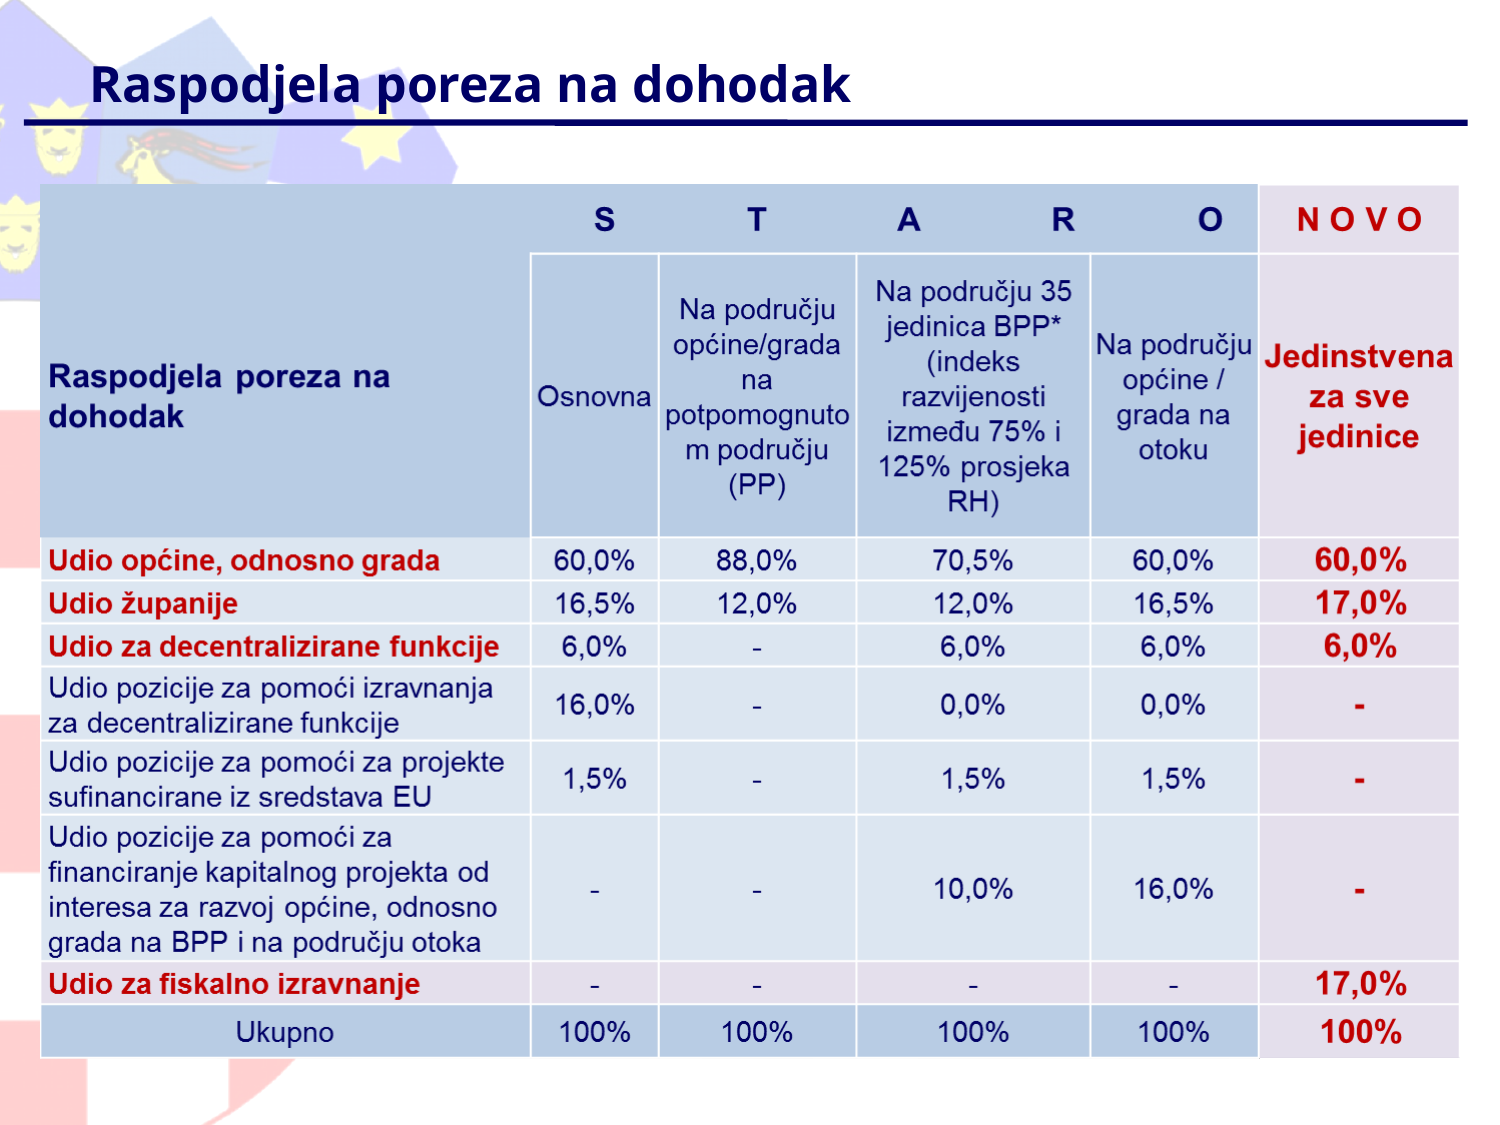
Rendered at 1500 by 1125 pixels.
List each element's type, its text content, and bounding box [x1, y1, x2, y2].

picture [40, 184, 1460, 1071]
title Raspodjela poreza na dohodak [75, 45, 1425, 126]
